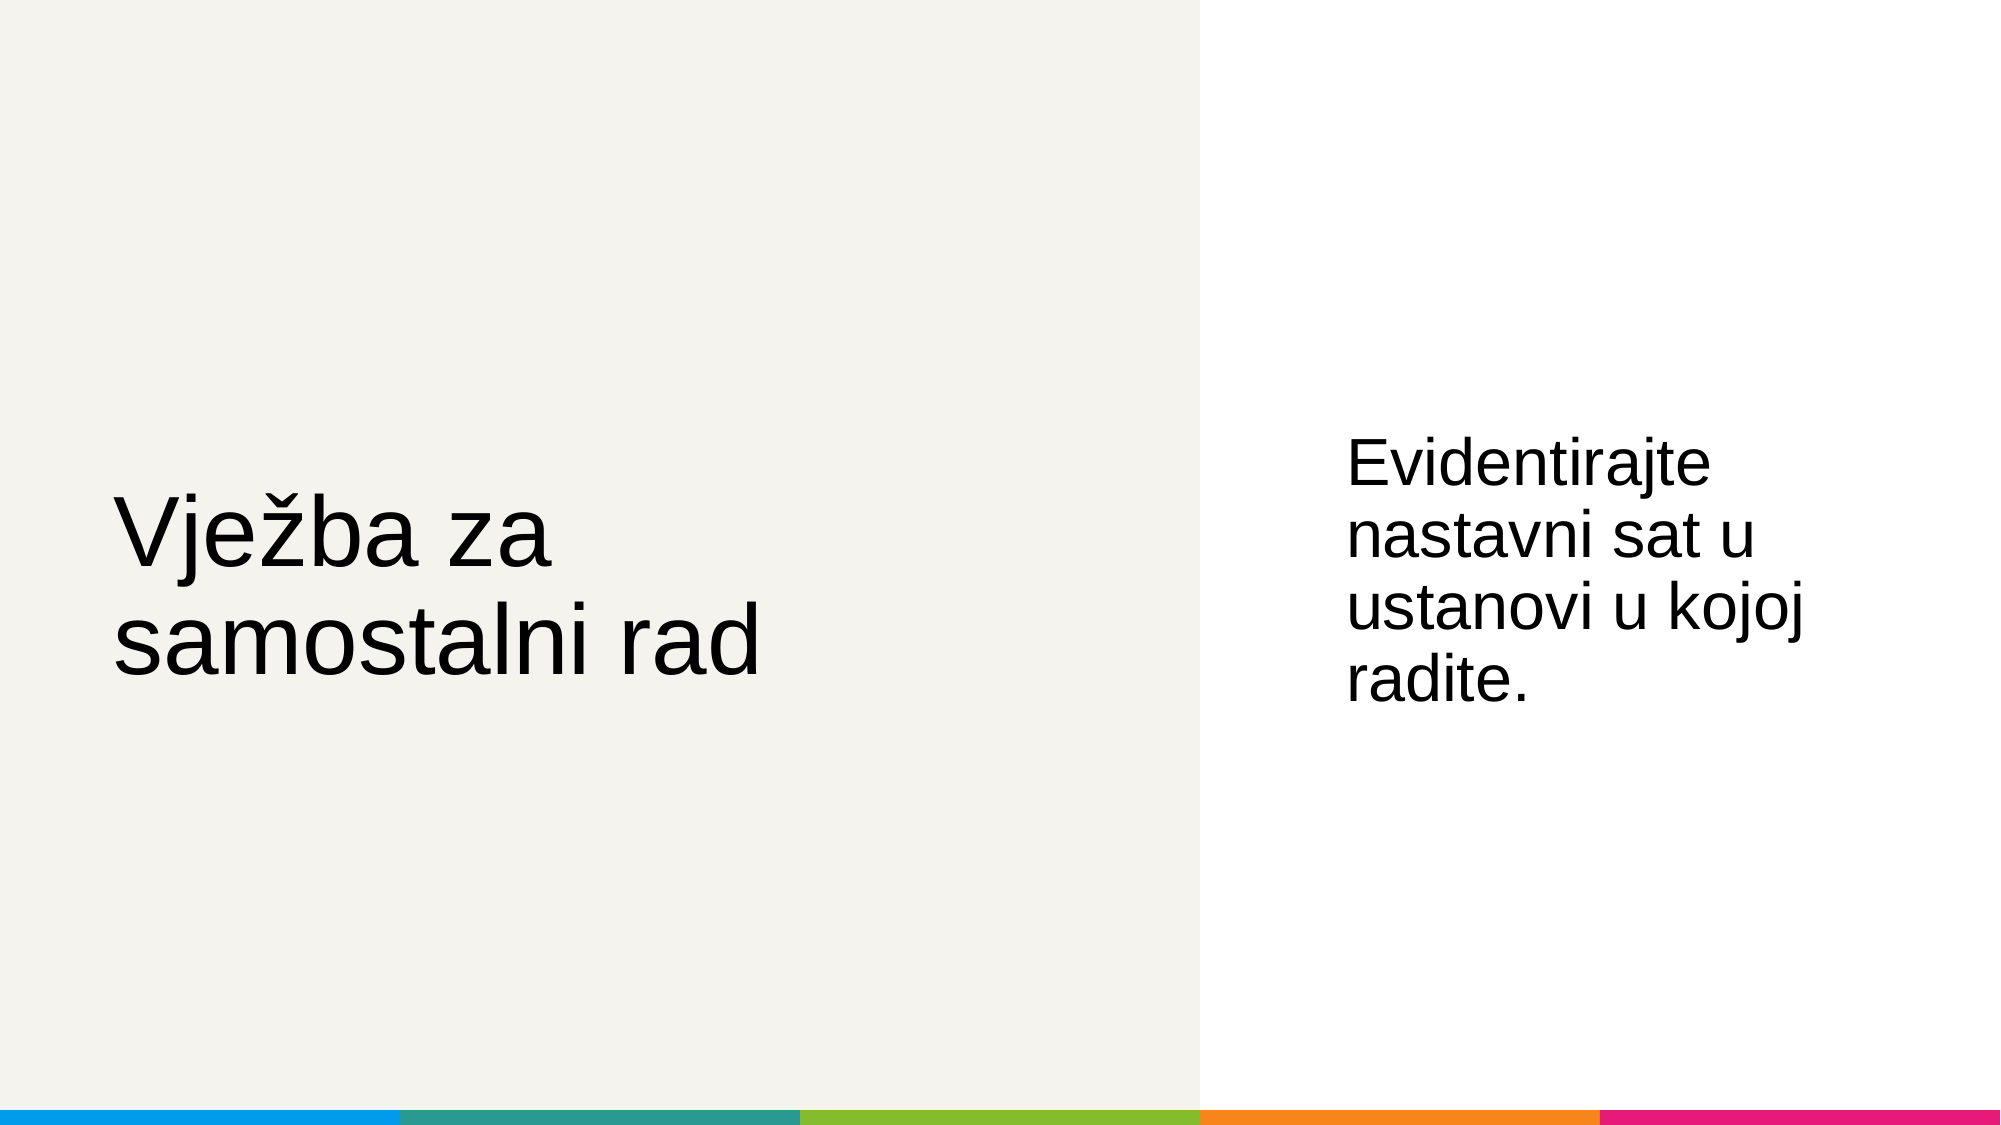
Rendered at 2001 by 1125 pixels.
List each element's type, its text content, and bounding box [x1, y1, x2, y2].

list Evidentirajte nastavni sat u ustanovi u kojoj radite. [1256, 127, 1902, 1017]
title Vježba za samostalni rad [98, 440, 787, 704]
